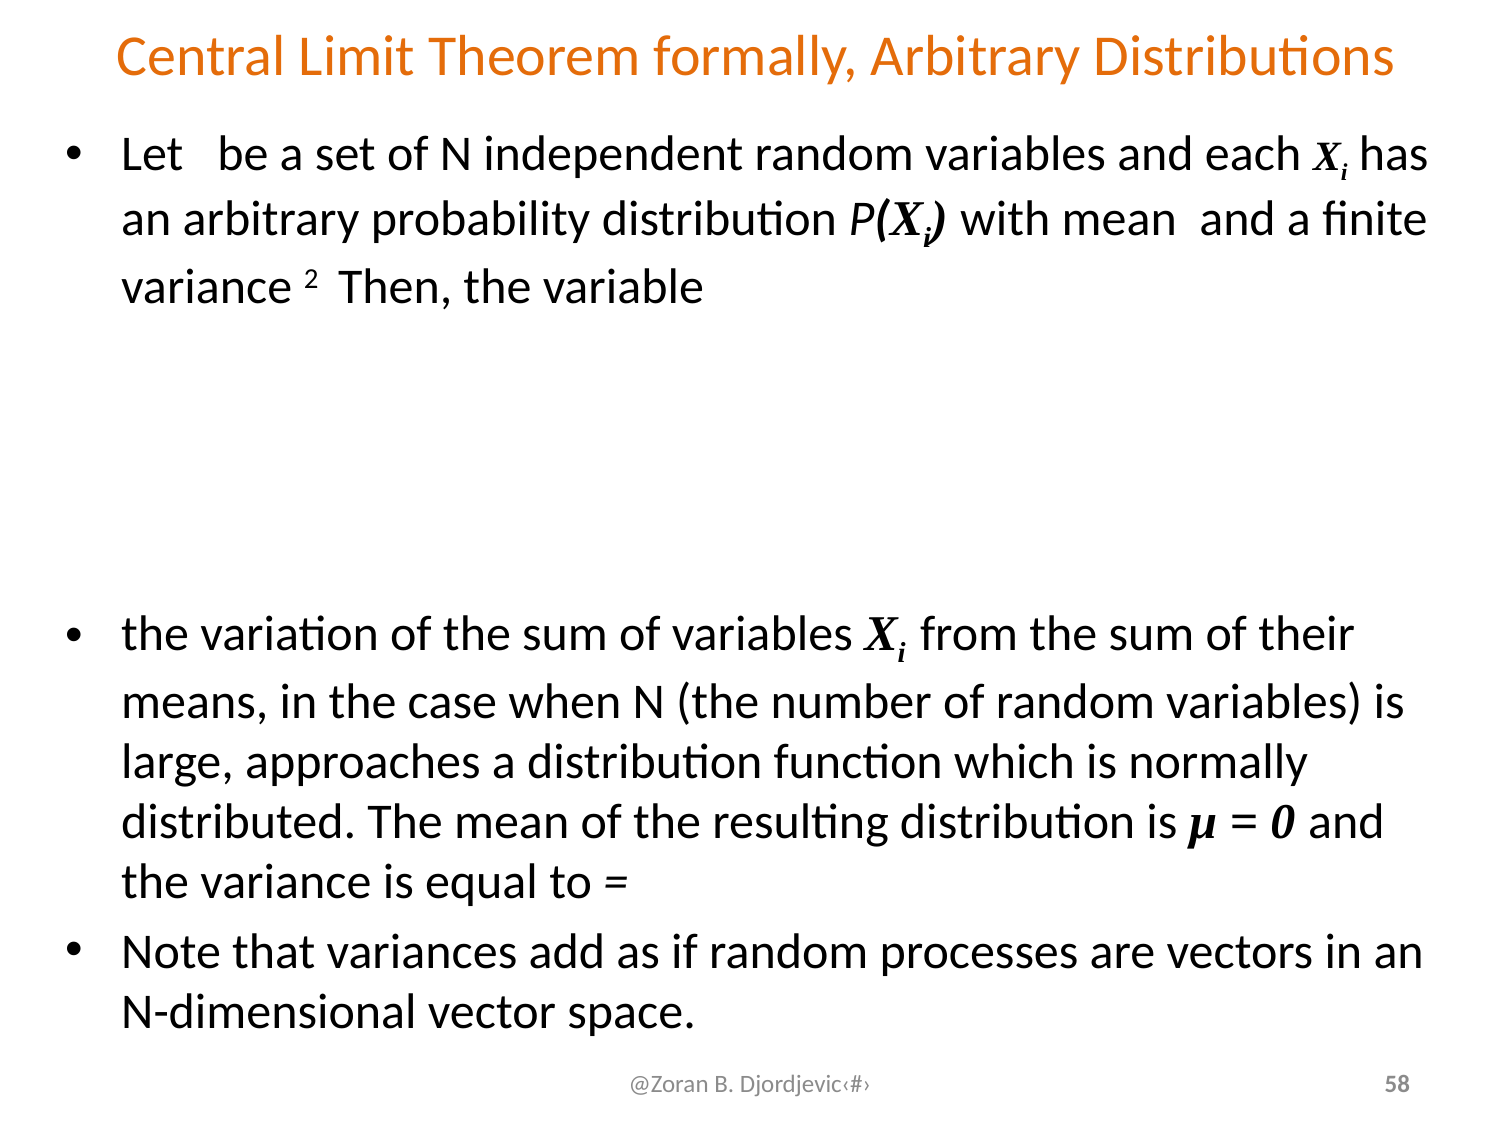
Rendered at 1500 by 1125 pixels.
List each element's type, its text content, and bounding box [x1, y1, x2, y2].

footer @Zoran B. Djordjevic‹#› [512, 1062, 988, 1103]
title Central Limit Theorem formally, Arbitrary Distributions [50, 2, 1463, 103]
slide_number 58 [1074, 1062, 1425, 1103]
